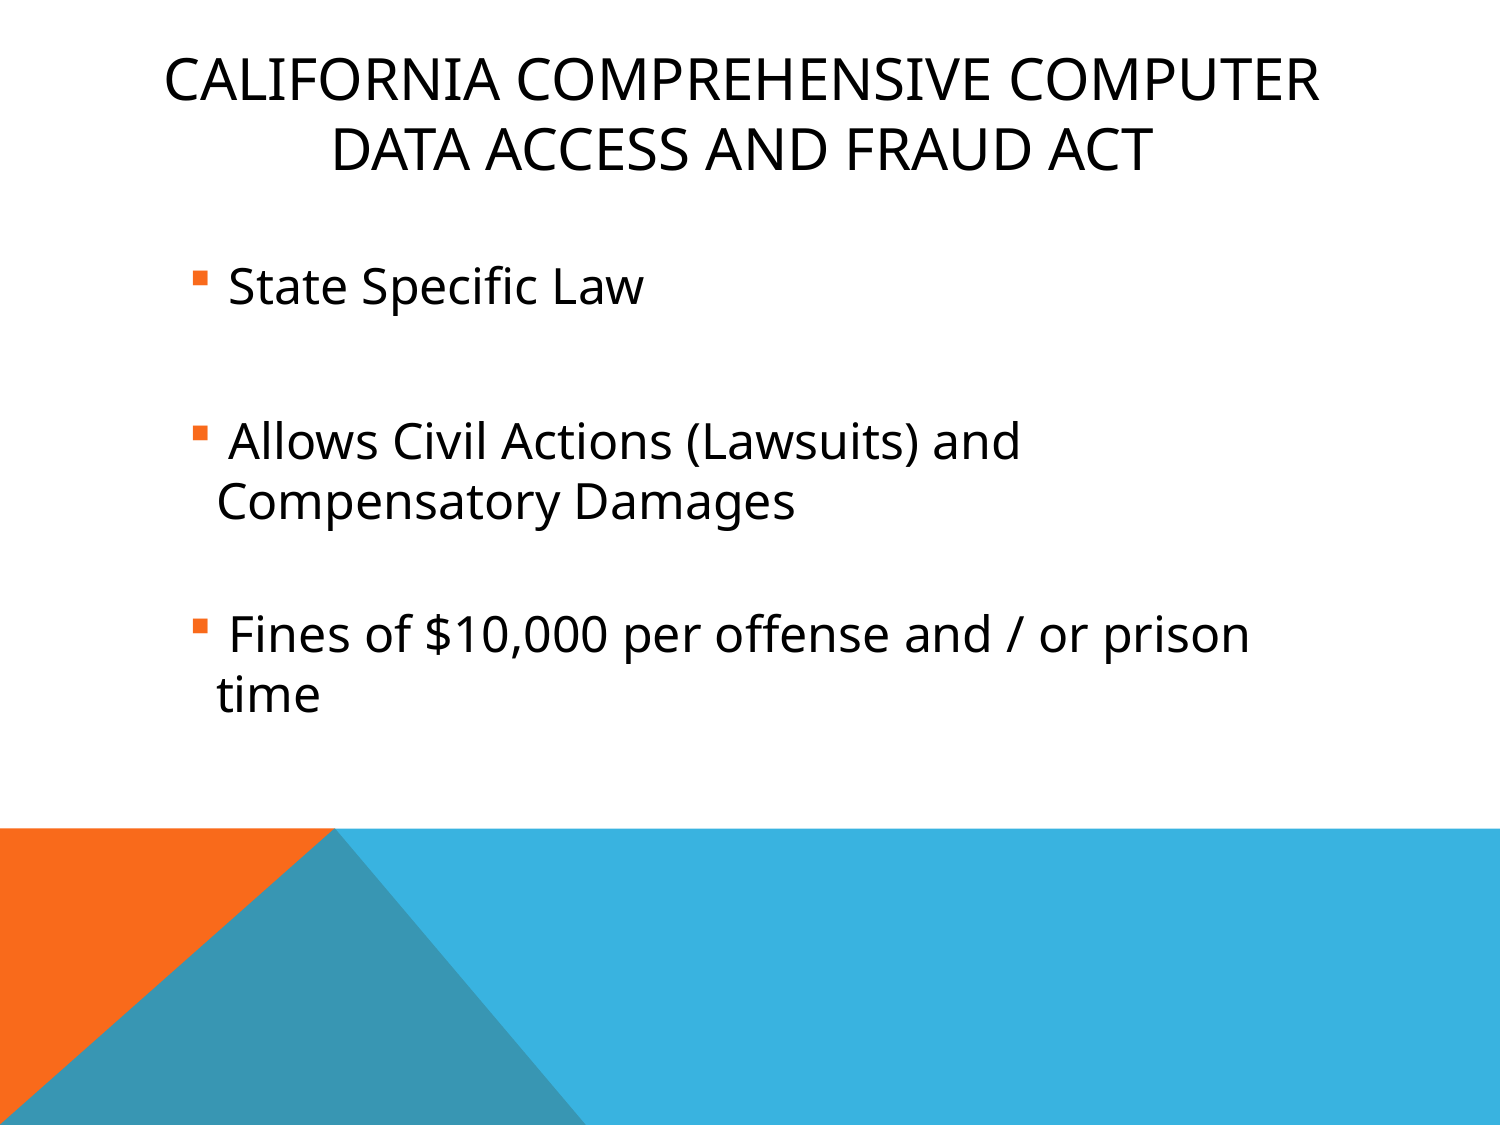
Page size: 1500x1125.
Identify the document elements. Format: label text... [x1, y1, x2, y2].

title California Comprehensive Computer Data Access and Fraud Act [135, 37, 1350, 180]
list State Specific Law Allows Civil Actions (Lawsuits) and Compensatory Damages Fines of $10,000 per offense and / or prison time [135, 180, 1369, 768]
